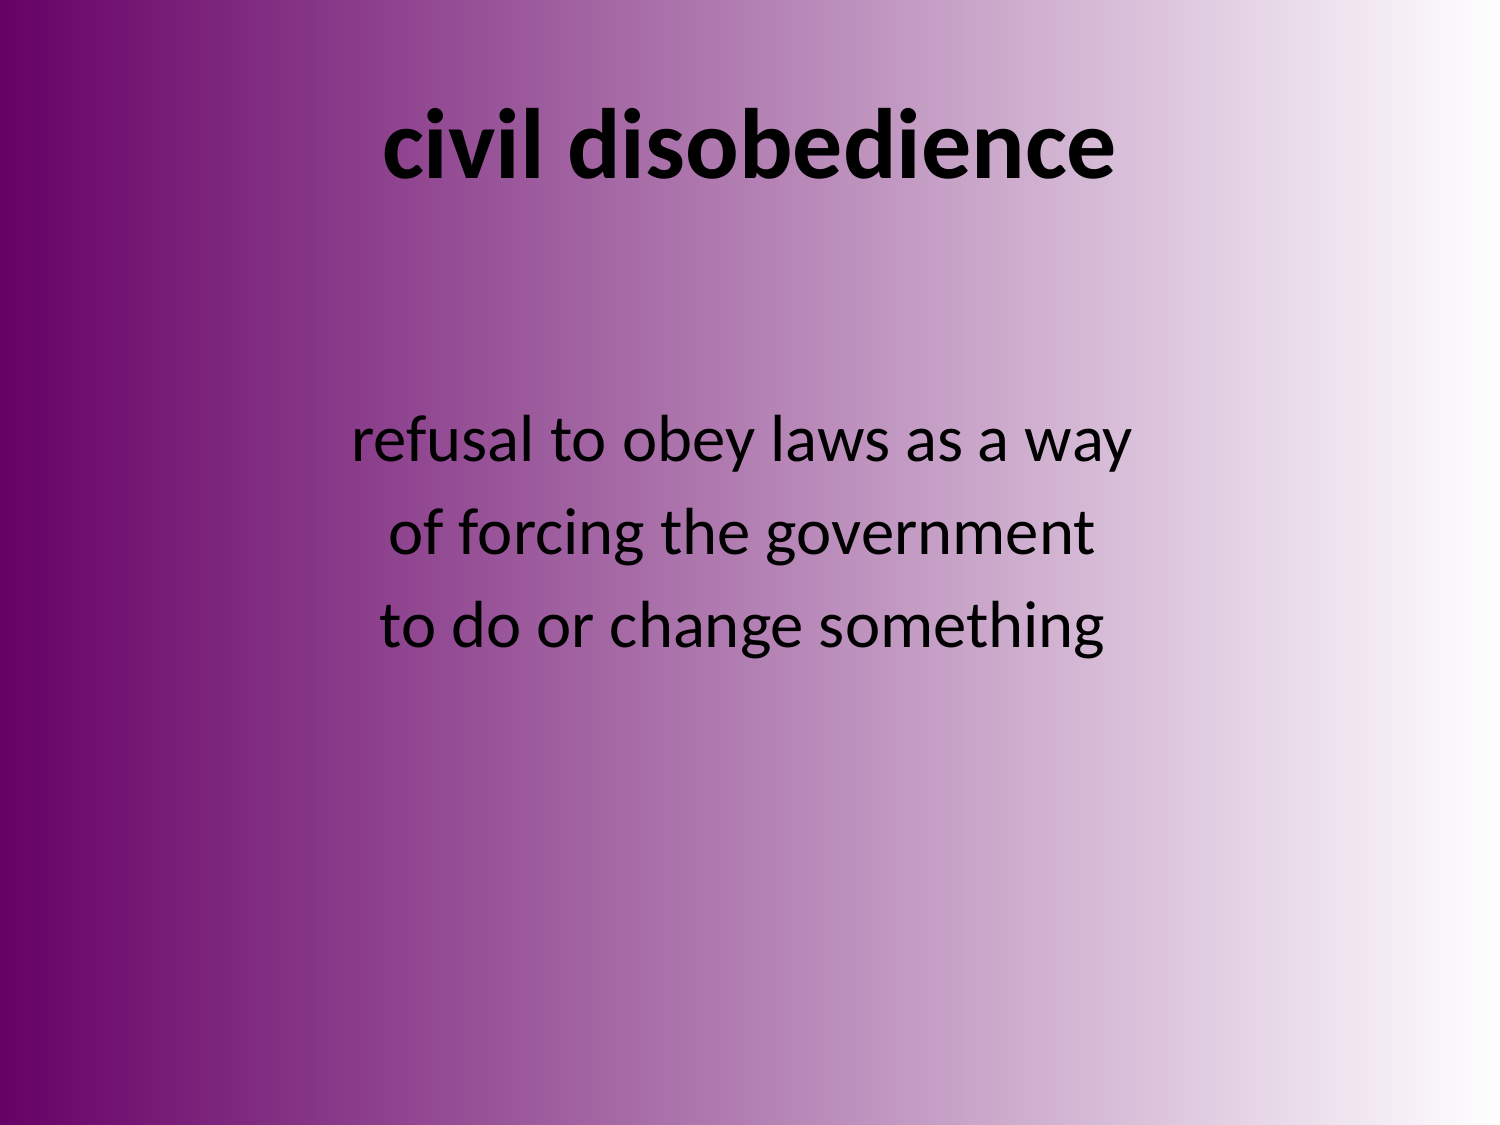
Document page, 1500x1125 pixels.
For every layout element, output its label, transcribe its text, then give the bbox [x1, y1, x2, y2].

title civil disobedience [75, 45, 1425, 200]
list refusal to obey laws as a way of forcing the government to do or change something [75, 200, 1425, 943]
